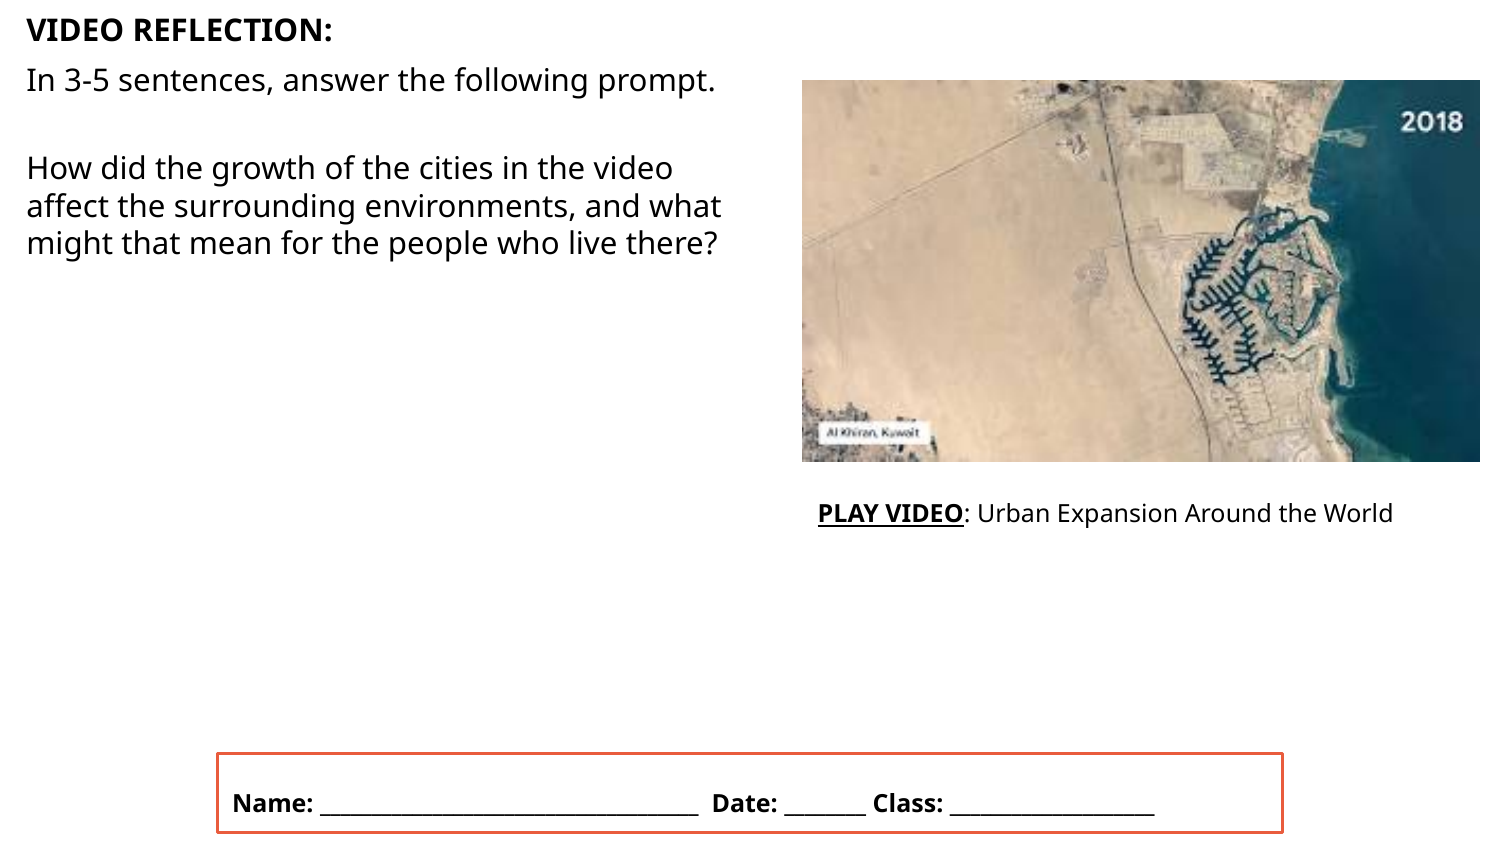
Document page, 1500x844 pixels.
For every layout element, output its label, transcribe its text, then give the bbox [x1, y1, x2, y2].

text_box Name: _____________________________________ Date: ________ Class: ____________________ [217, 753, 1283, 833]
text_box PLAY VIDEO: Urban Expansion Around the World [802, 483, 1480, 544]
picture [802, 80, 1480, 462]
text_box VIDEO REFLECTION: In 3-5 sentences, answer the following prompt. How did the growth of the cities in the video affect the surrounding environments, and what might that mean for the people who live there? [15, 8, 770, 572]
